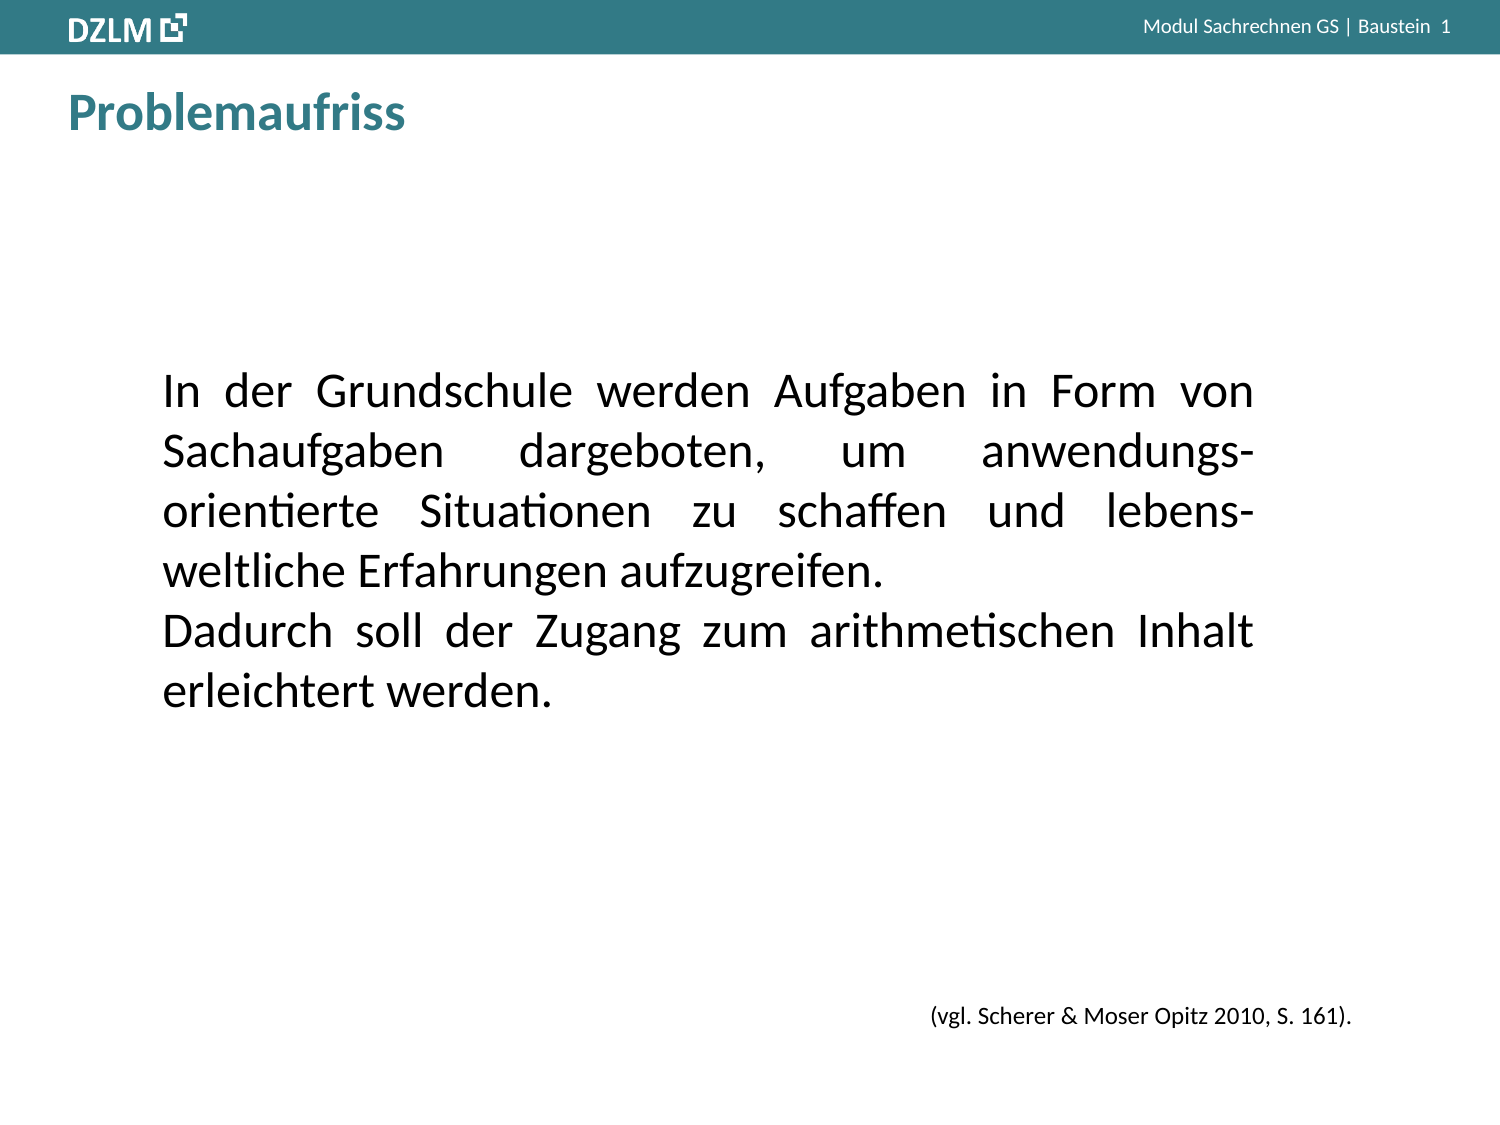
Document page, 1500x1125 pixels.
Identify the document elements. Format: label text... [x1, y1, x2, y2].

text_box In der Grundschule werden Aufgaben in Form von Sachaufgaben dargeboten, um anwendungs-orientierte Situationen zu schaffen und lebens-weltliche Erfahrungen aufzugreifen. Dadurch soll der Zugang zum arithmetischen Inhalt erleichtert werden. [147, 349, 1270, 785]
text_box (vgl. Scherer & Moser Opitz 2010, S. 161). [915, 991, 1500, 1037]
title Problemaufriss [53, 68, 1436, 149]
